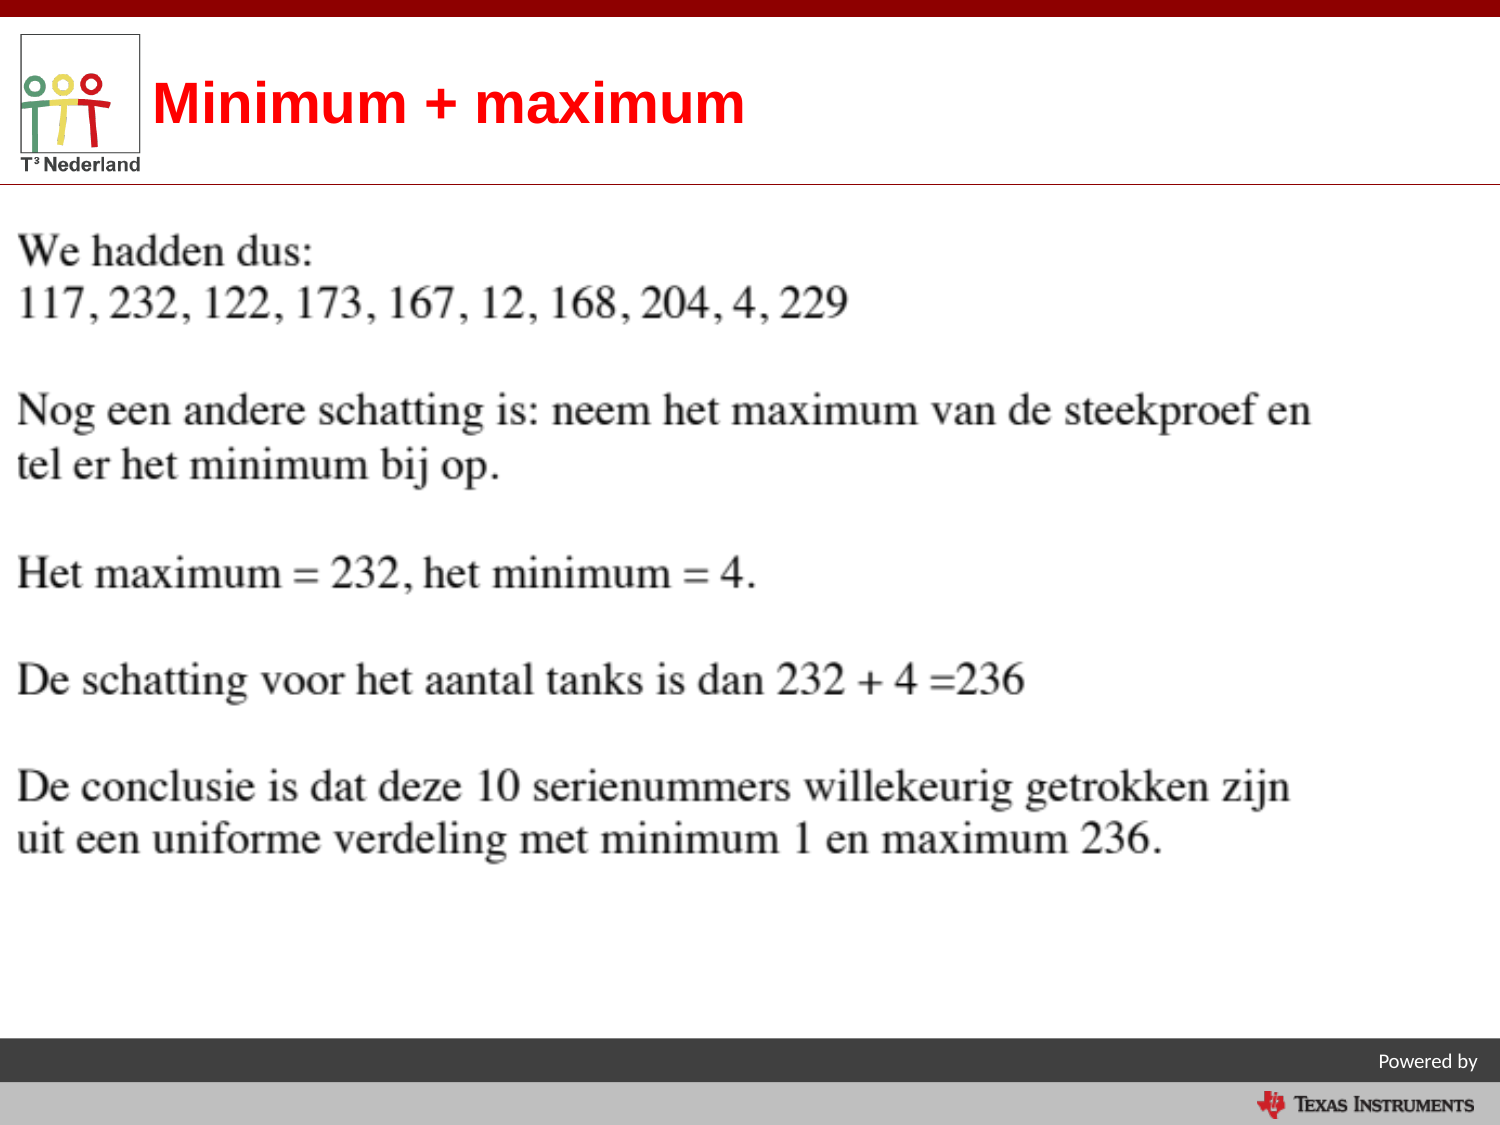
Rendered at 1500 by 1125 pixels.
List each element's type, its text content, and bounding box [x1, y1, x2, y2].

text_box Powered by [1363, 1040, 1493, 1081]
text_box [17, 225, 1322, 865]
picture [1257, 1091, 1474, 1119]
text_box [0, 1084, 1500, 1125]
picture [17, 31, 143, 173]
text_box [0, 0, 1500, 19]
text_box Minimum + maximum [147, 57, 1284, 143]
text_box [0, 1036, 1500, 1084]
